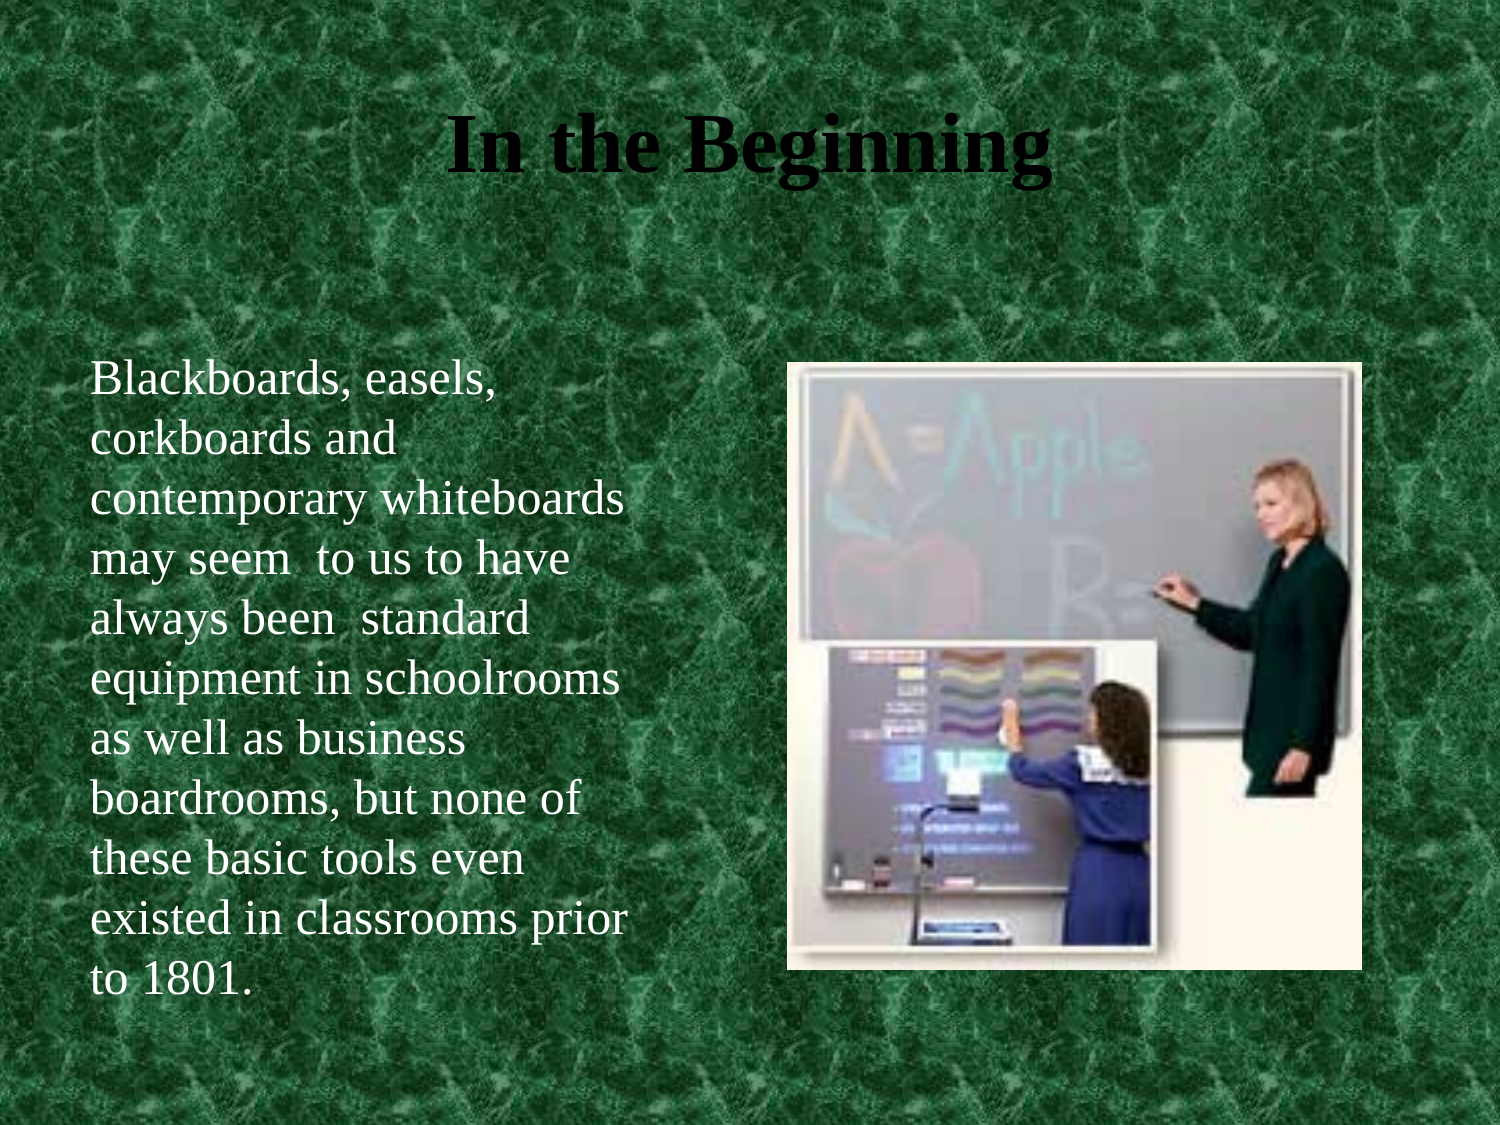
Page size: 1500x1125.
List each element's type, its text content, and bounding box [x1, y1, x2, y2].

picture [0, 0, 1500, 1125]
text_box Blackboards, easels, corkboards and contemporary whiteboards may seem to us to have always been standard equipment in schoolrooms as well as business boardrooms, but none of these basic tools even existed in classrooms prior to 1801. [74, 337, 688, 1013]
title In the Beginning [75, 45, 1425, 233]
